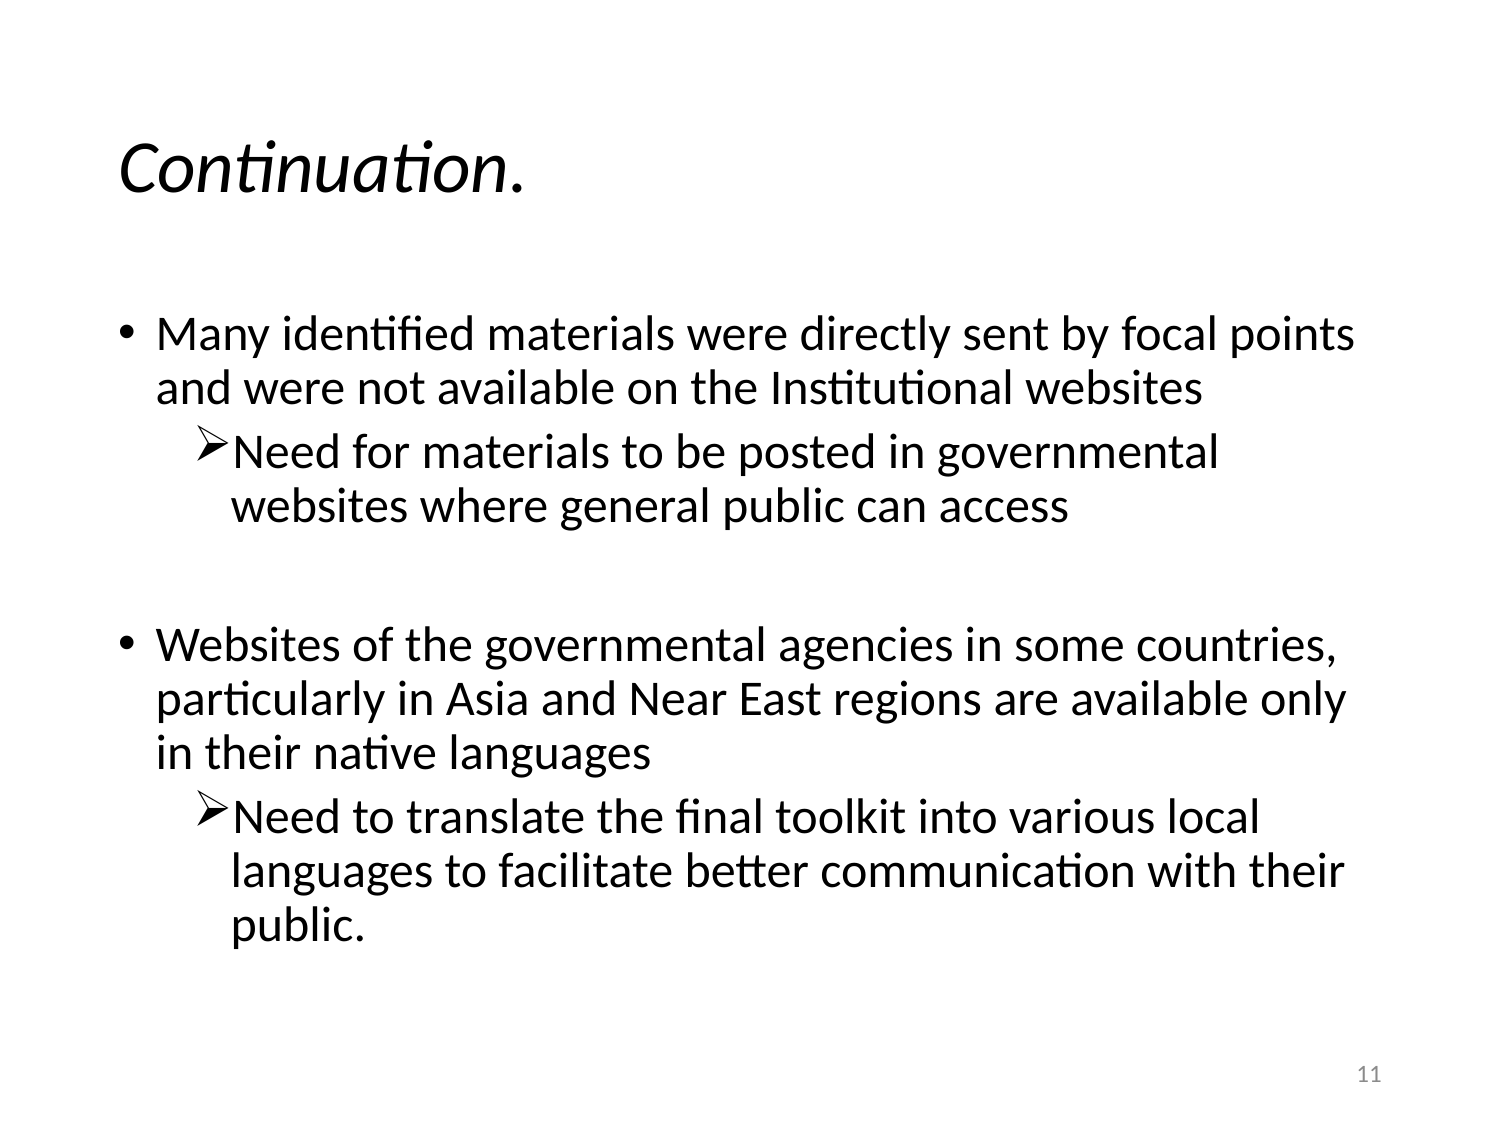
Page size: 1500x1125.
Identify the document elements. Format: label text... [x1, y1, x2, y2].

slide_number 11 [1059, 1042, 1397, 1103]
title Continuation. [103, 59, 1397, 278]
list Many identified materials were directly sent by focal points and were not available on the Institutional websites Need for materials to be posted in governmental websites where general public can access Websites of the governmental agencies in some countries, particularly in Asia and Near East regions are available only in their native languages Need to translate the final toolkit into various local languages to facilitate better communication with their public. [103, 299, 1397, 1014]
